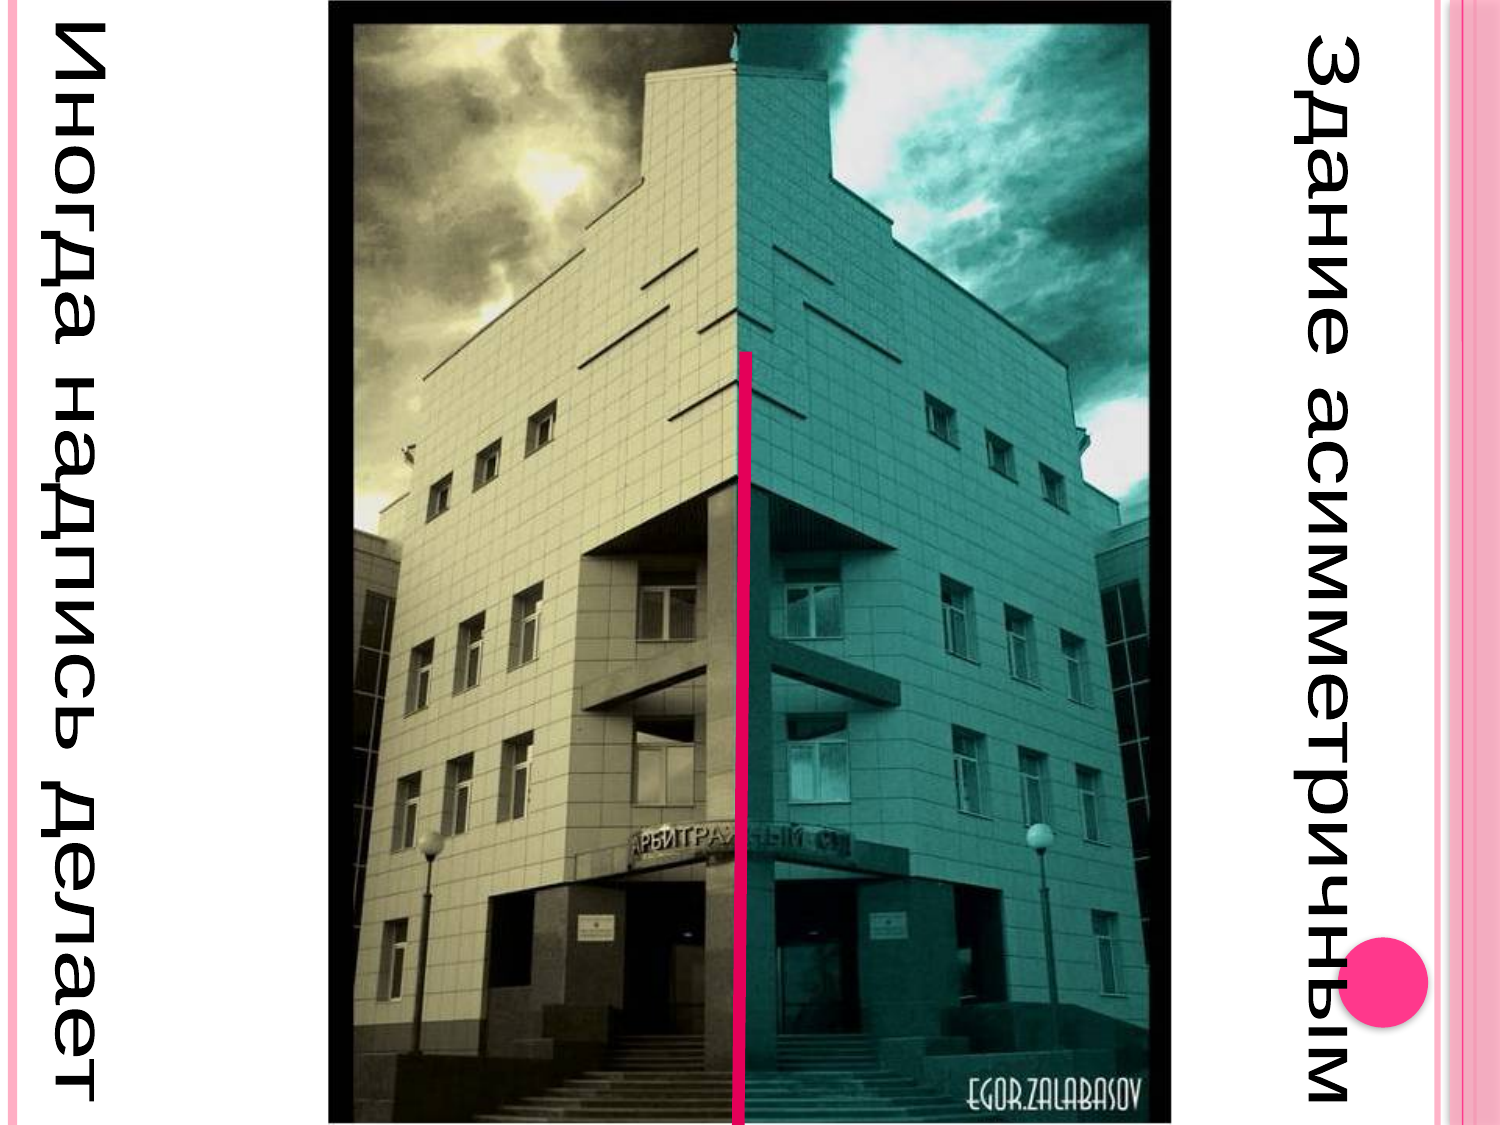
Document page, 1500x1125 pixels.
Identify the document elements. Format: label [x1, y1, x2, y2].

picture [327, 0, 1173, 1125]
